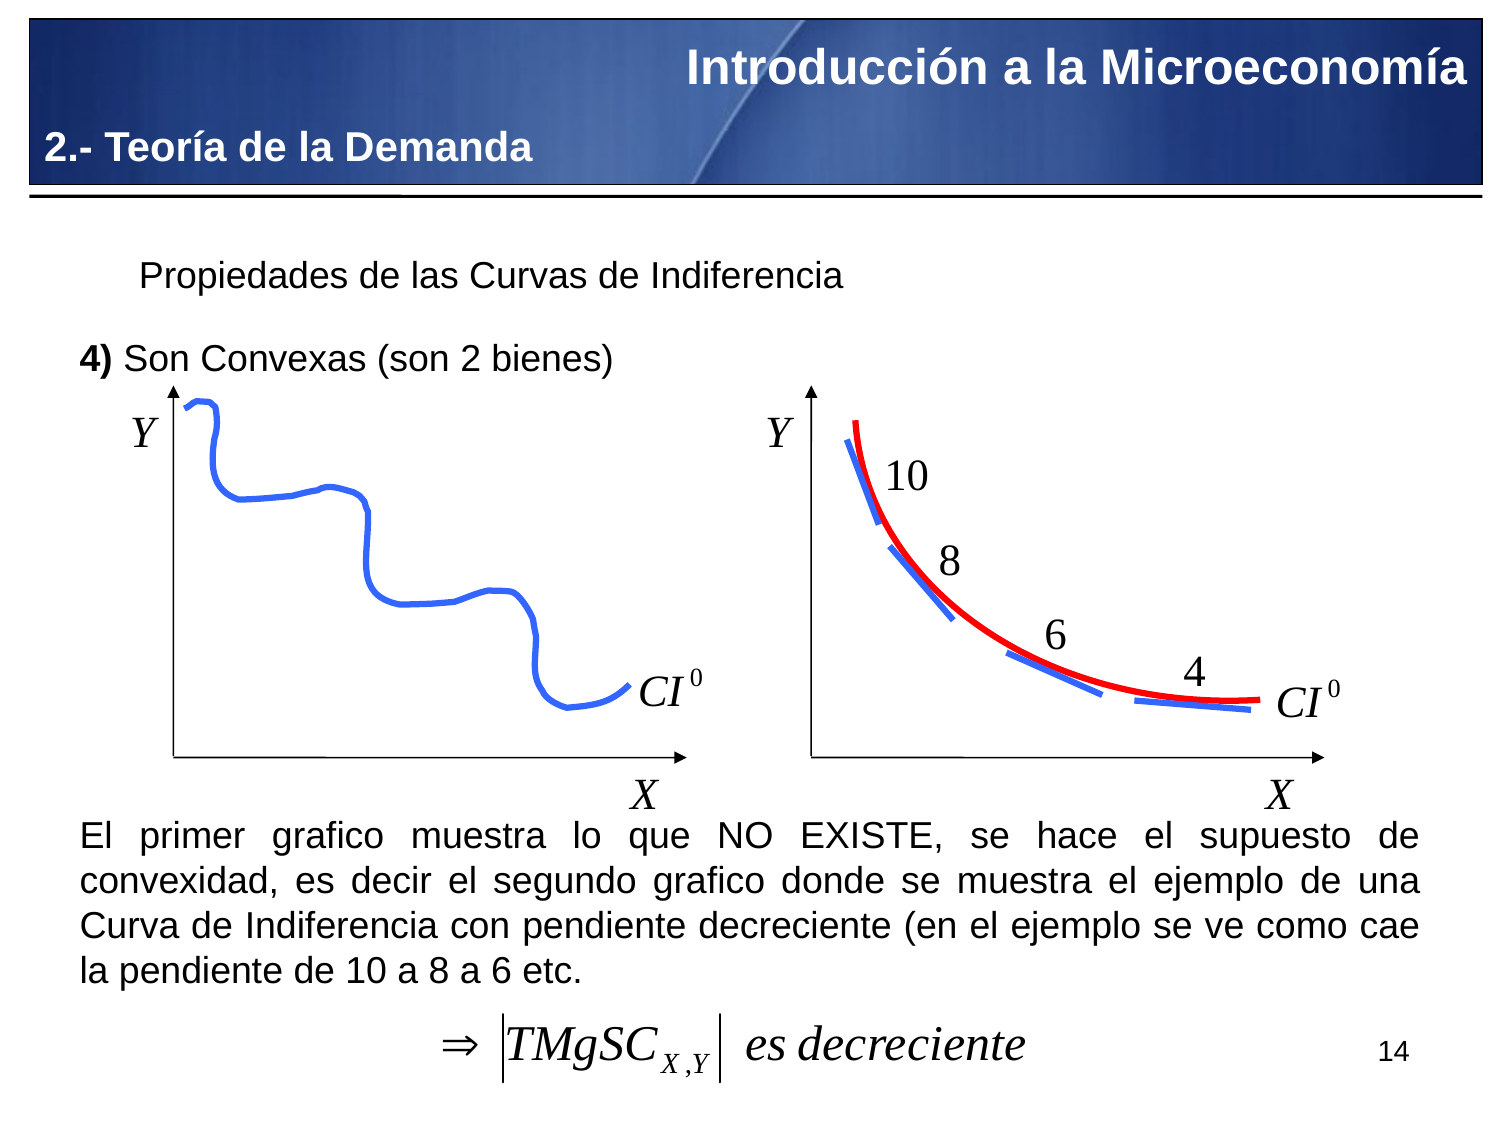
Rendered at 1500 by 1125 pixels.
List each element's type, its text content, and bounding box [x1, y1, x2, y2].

text_box Propiedades de las Curvas de Indiferencia [123, 243, 951, 304]
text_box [760, 385, 1350, 818]
text_box [29, 19, 1483, 185]
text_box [125, 385, 712, 818]
slide_number 14 [1074, 1024, 1426, 1103]
text_box 4) Son Convexas (son 2 bienes) [64, 326, 680, 386]
text_box El primer grafico muestra lo que NO EXISTE, se hace el supuesto de convexidad, es decir el segundo grafico donde se muestra el ejemplo de una Curva de Indiferencia con pendiente decreciente (en el ejemplo se ve como cae la pendiente de 10 a 8 a 6 etc. [64, 804, 1436, 999]
text_box 2.- Teoría de la Demanda [29, 112, 585, 178]
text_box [434, 1002, 1034, 1095]
text_box Introducción a la Microeconomía [608, 26, 1483, 102]
